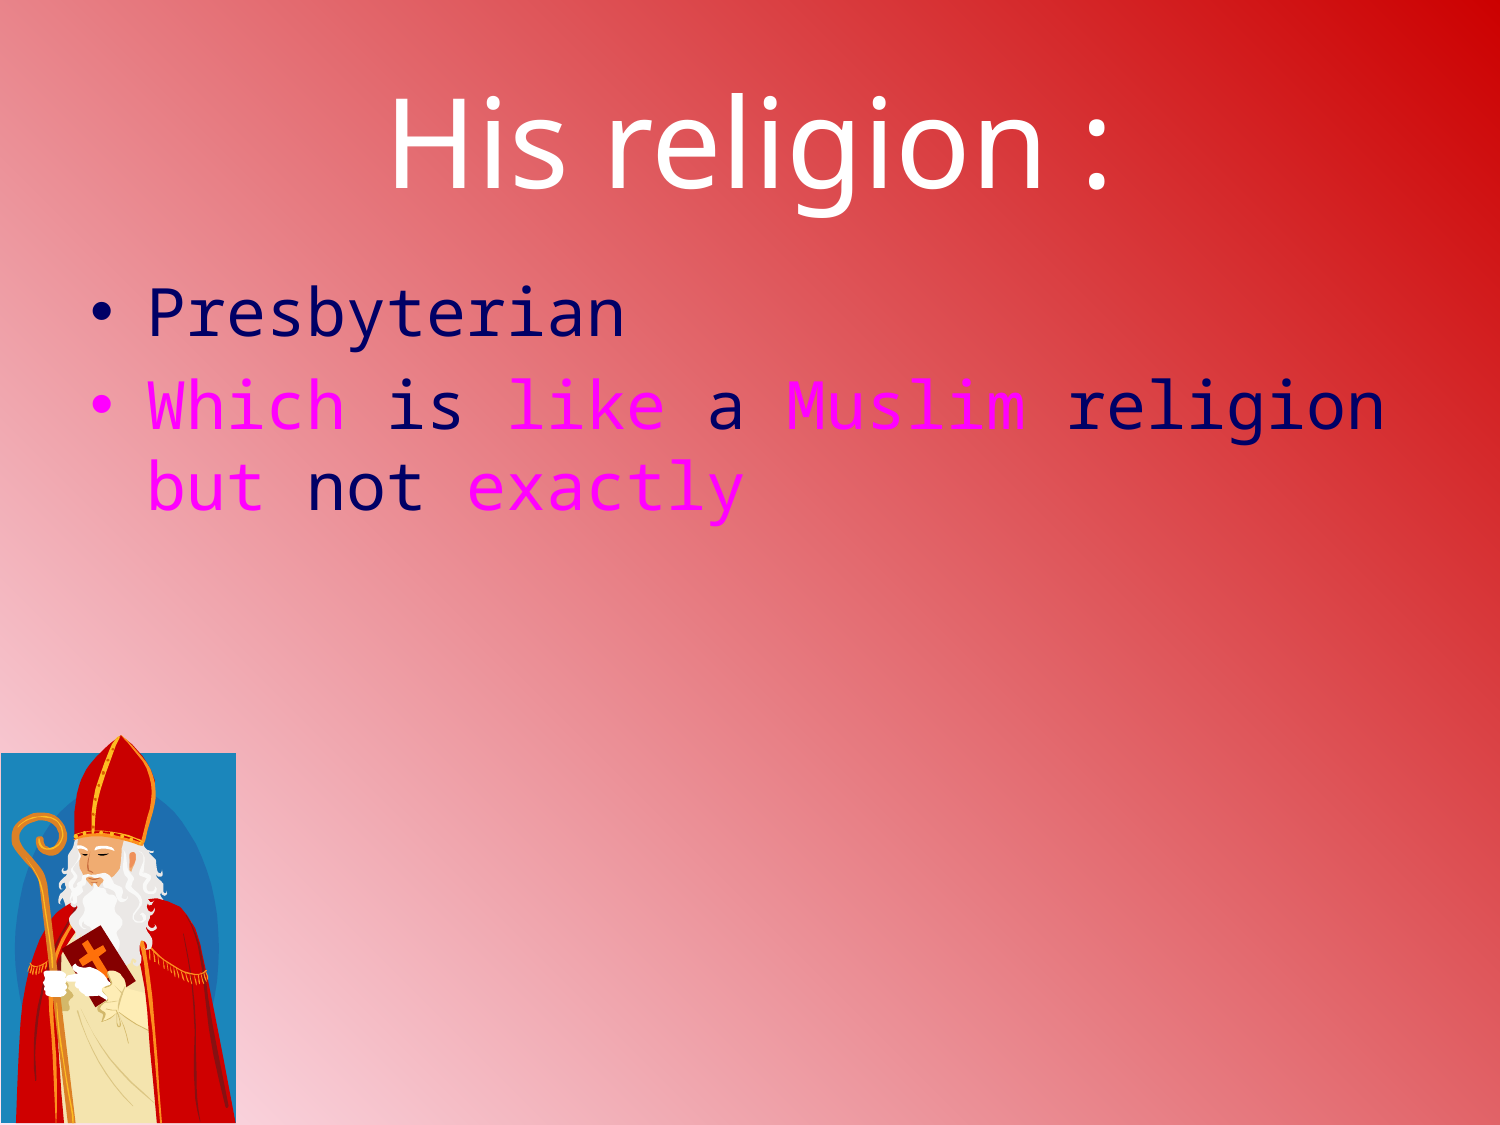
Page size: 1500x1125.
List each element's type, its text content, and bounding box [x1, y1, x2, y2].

list Presbyterian Which is like a Muslim religion but not exactly [75, 262, 1425, 1005]
picture [0, 733, 238, 1125]
title His religion : [75, 45, 1425, 233]
